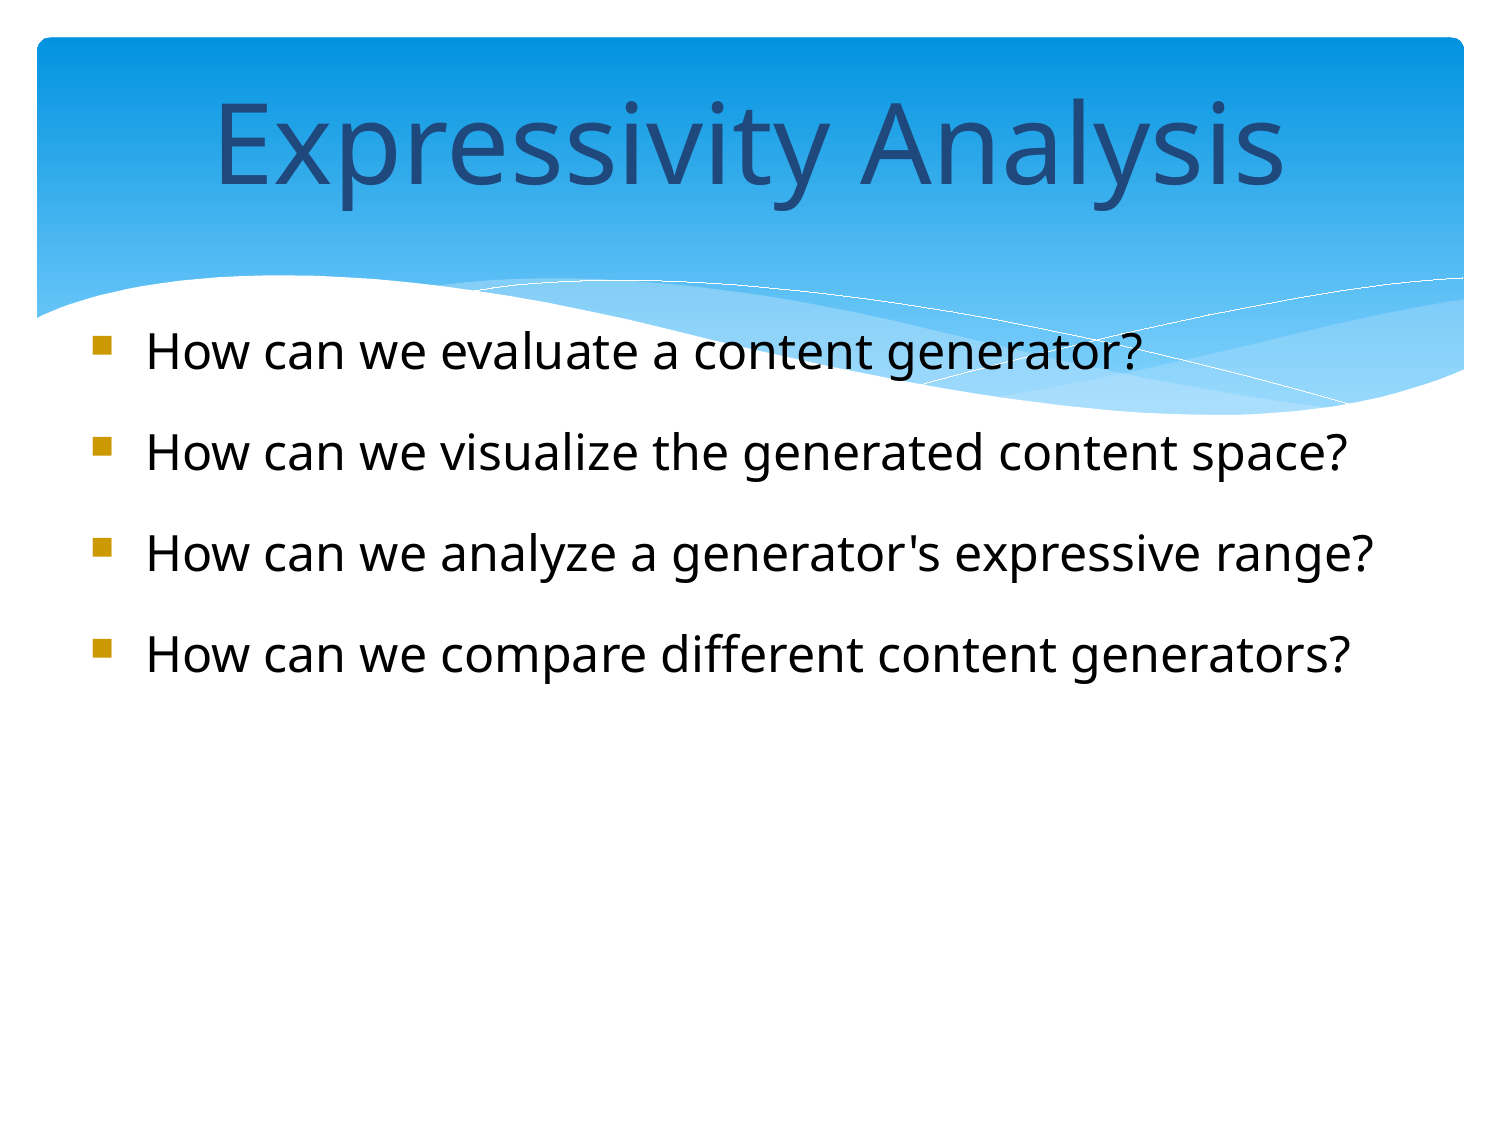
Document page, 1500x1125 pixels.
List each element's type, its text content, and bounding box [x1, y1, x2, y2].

text_box How can we evaluate a content generator? How can we visualize the generated content space? How can we analyze a generator's expressive range? How can we compare different content generators? [74, 211, 1425, 955]
title Expressivity Analysis [75, 45, 1425, 211]
